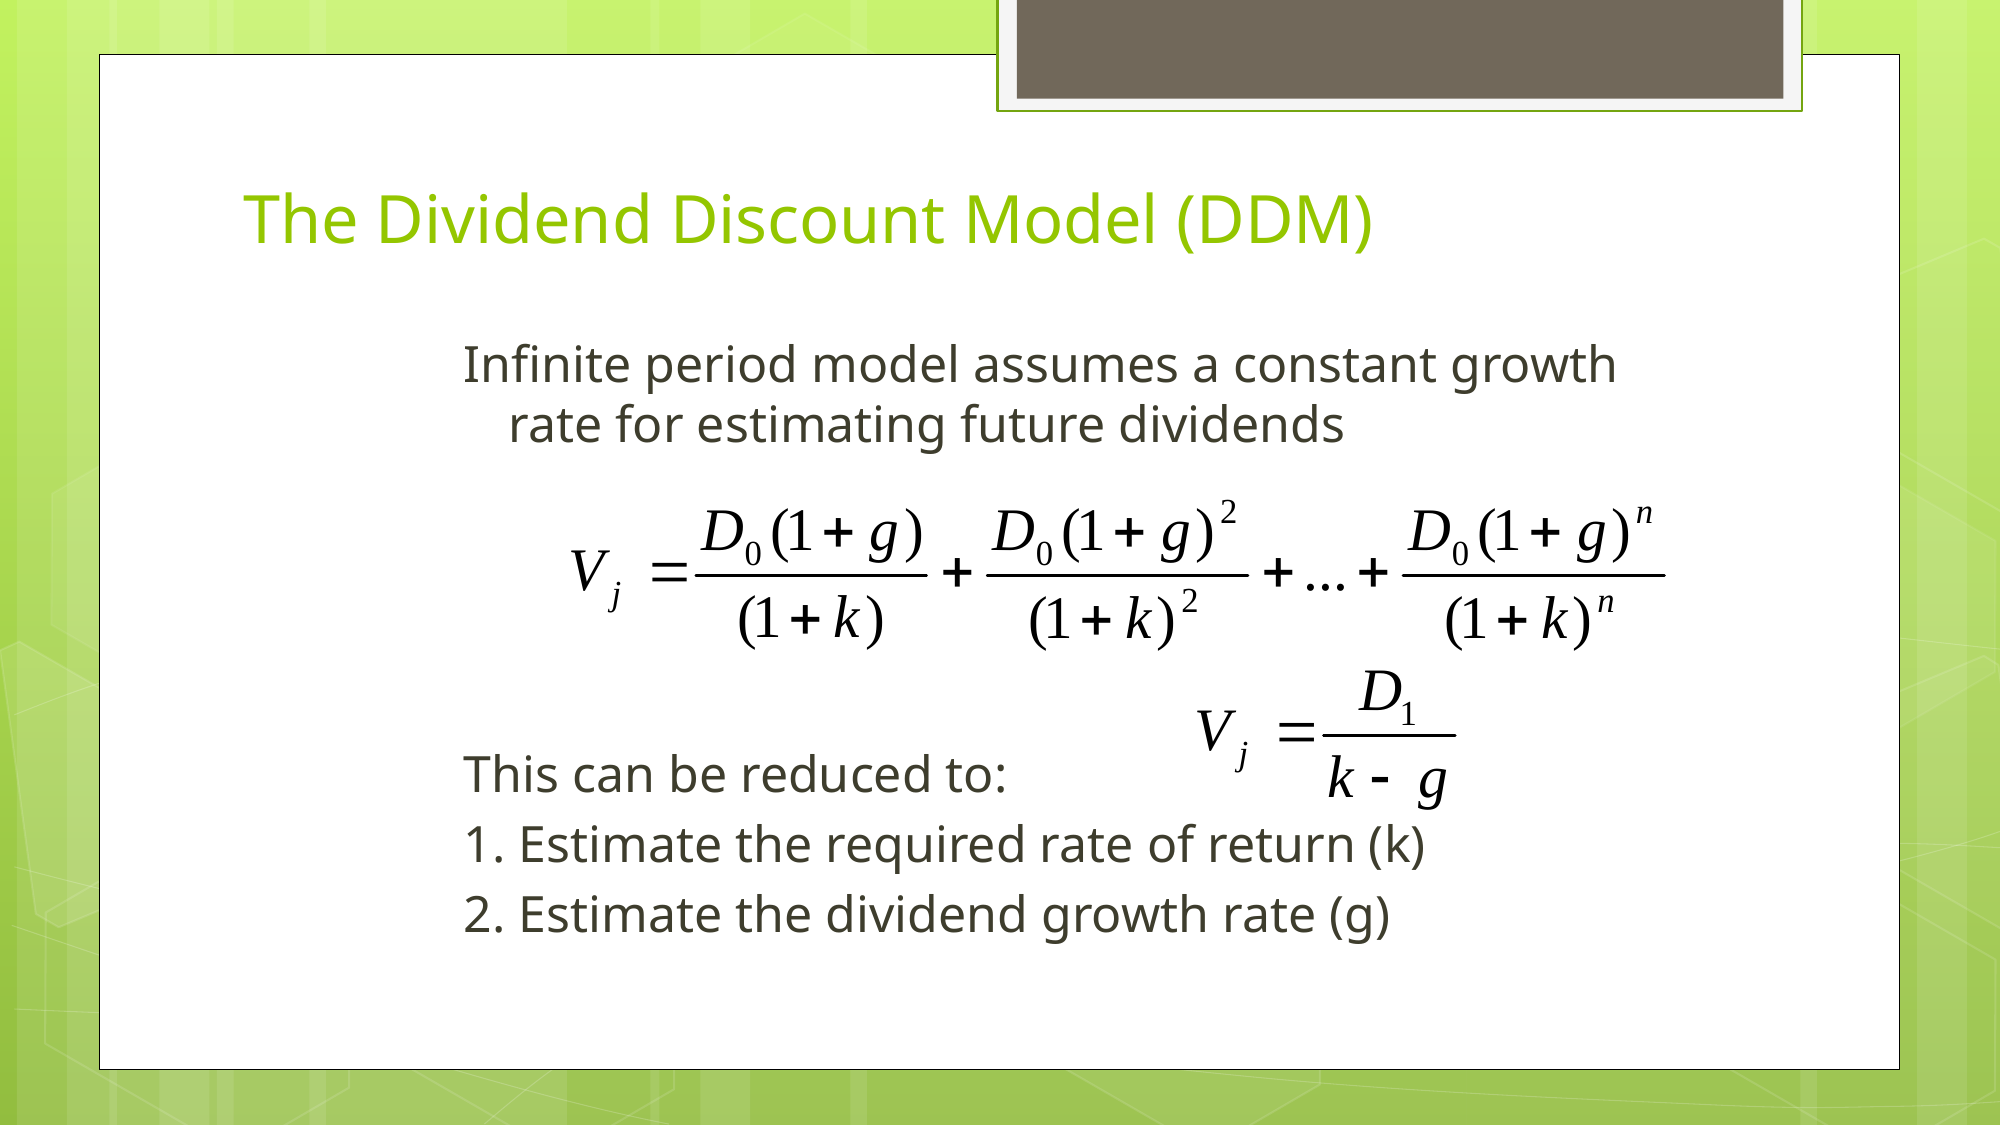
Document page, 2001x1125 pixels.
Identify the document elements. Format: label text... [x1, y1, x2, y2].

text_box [1190, 649, 1463, 818]
list Infinite period model assumes a constant growth rate for estimating future dividends This can be reduced to: 1. Estimate the required rate of return (k) 2. Estimate the dividend growth rate (g) [437, 324, 1713, 1075]
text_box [564, 484, 1676, 663]
title The Dividend Discount Model (DDM) [228, 168, 1765, 264]
